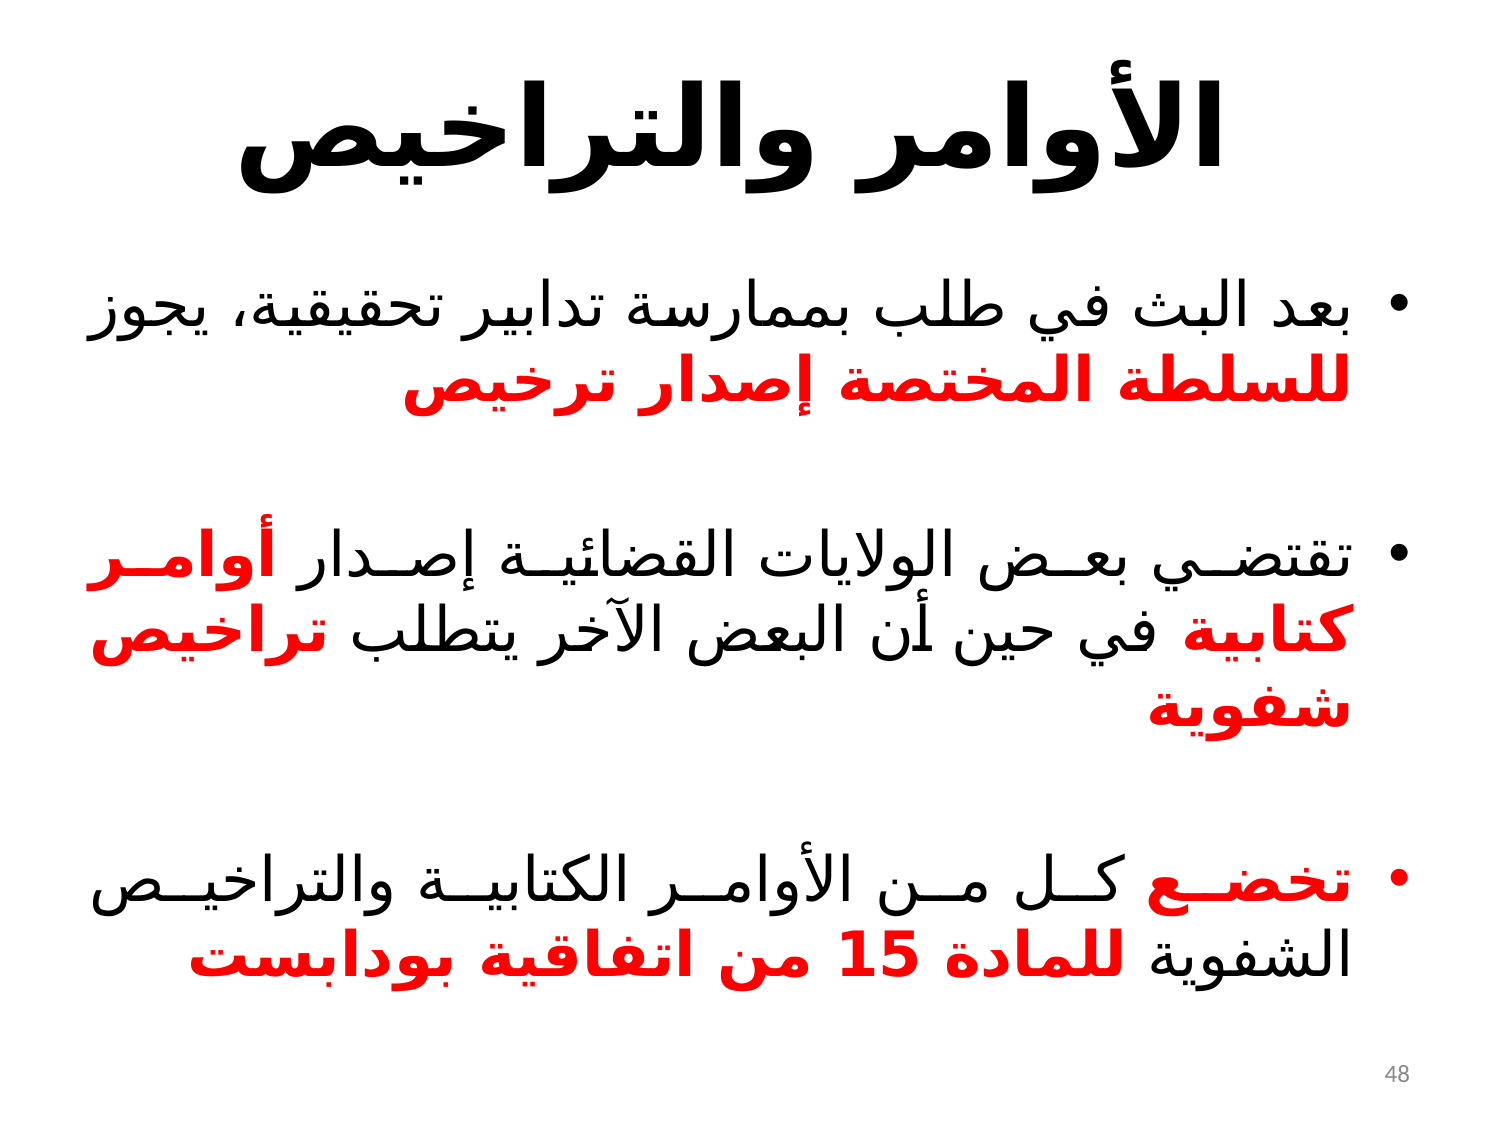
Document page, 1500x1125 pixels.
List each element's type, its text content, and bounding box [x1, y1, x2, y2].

title الأوامر والتراخيص [57, 27, 1408, 216]
text_box بعد البث في طلب بممارسة تدابير تحقيقية، يجوز للسلطة المختصة إصدار ترخيص تقتضي بعض الولايات القضائية إصدار أوامر كتابية في حين أن البعض الآخر يتطلب تراخيص شفوية تخضع كل من الأوامر الكتابية والتراخيص الشفوية للمادة 15 من اتفاقية بودابست [74, 194, 1425, 1043]
slide_number 48 [1074, 1042, 1425, 1103]
